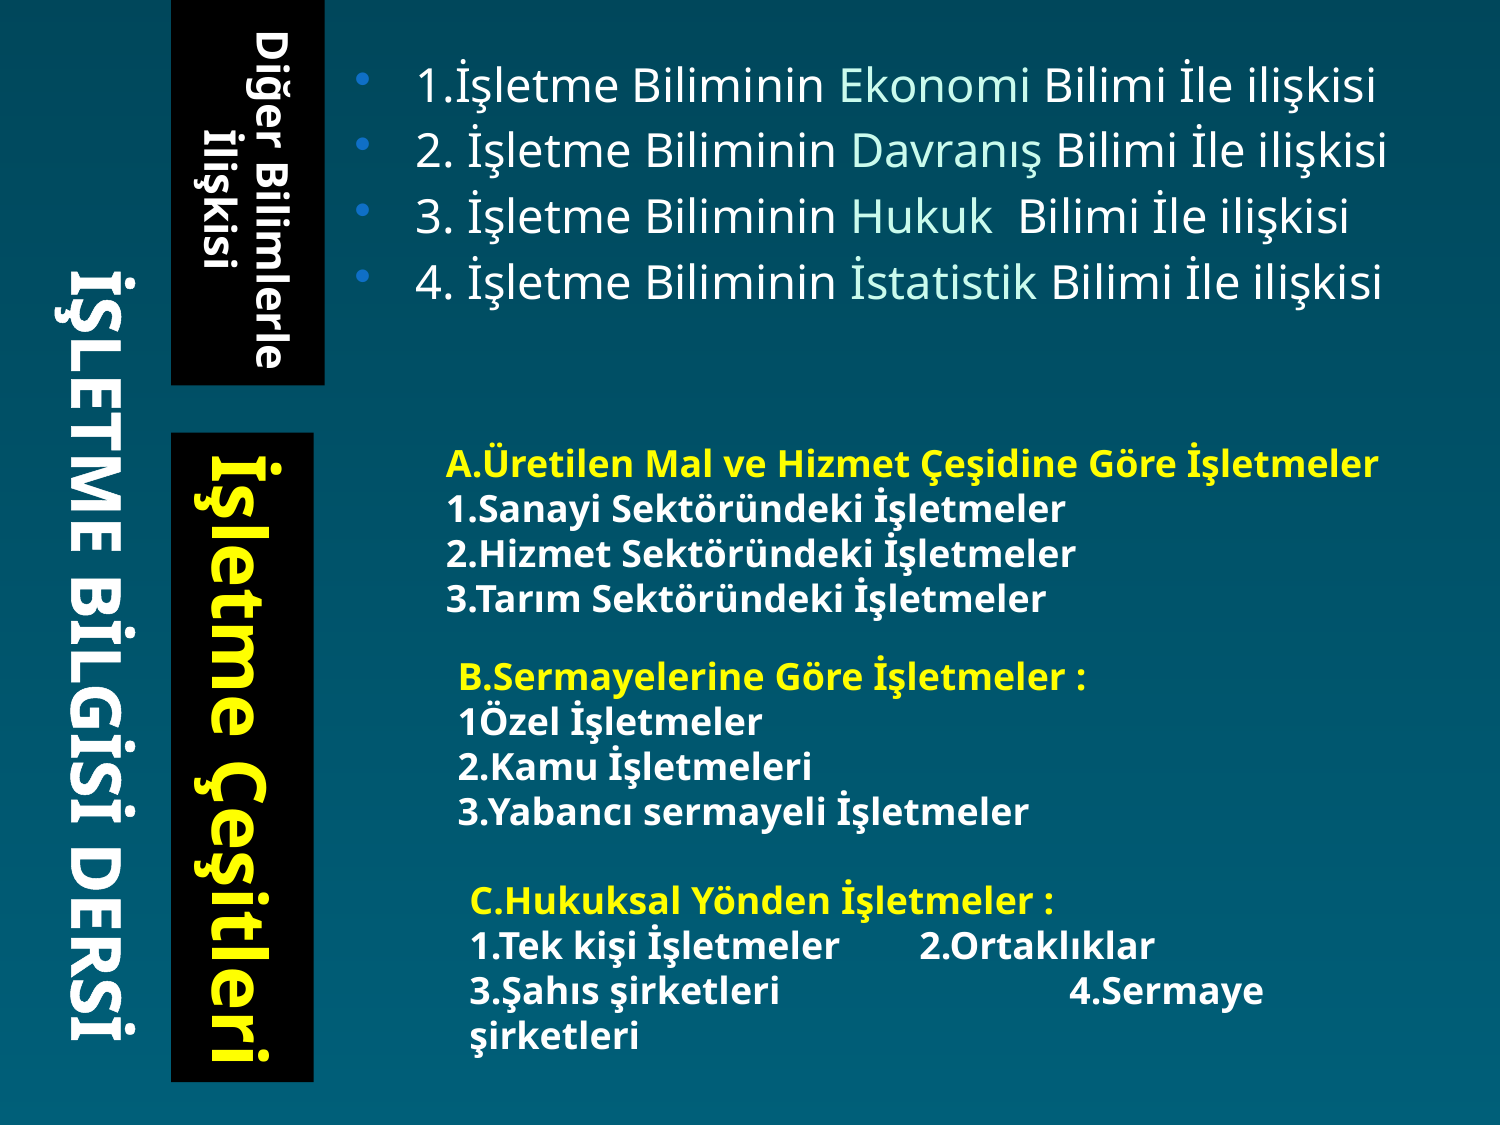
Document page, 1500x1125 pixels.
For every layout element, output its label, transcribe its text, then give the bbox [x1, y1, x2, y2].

text_box C.Hukuksal Yönden İşletmeler : 1.Tek kişi İşletmeler 2.Ortaklıklar 3.Şahıs şirketleri 4.Sermaye şirketleri [454, 869, 1459, 1065]
text_box B.Sermayelerine Göre İşletmeler : 1Özel İşletmeler 2.Kamu İşletmeleri 3.Yabancı sermayeli İşletmeler [442, 645, 1447, 840]
list 1.İşletme Biliminin Ekonomi Bilimi İle ilişkisi 2. İşletme Biliminin Davranış Bilimi İle ilişkisi 3. İşletme Biliminin Hukuk Bilimi İle ilişkisi 4. İşletme Biliminin İstatistik Bilimi İle ilişkisi [331, 47, 1457, 362]
list İşletme Çeşitleri [170, 432, 315, 1083]
title İŞLETME BİLGİSİ DERSİ [40, 47, 148, 1058]
text_box A.Üretilen Mal ve Hizmet Çeşidine Göre İşletmeler 1.Sanayi Sektöründeki İşletmeler 2.Hizmet Sektöründeki İşletmeler 3.Tarım Sektöründeki İşletmeler [430, 432, 1435, 628]
list Diğer Bilimlerle İlişkisi [170, 0, 326, 386]
